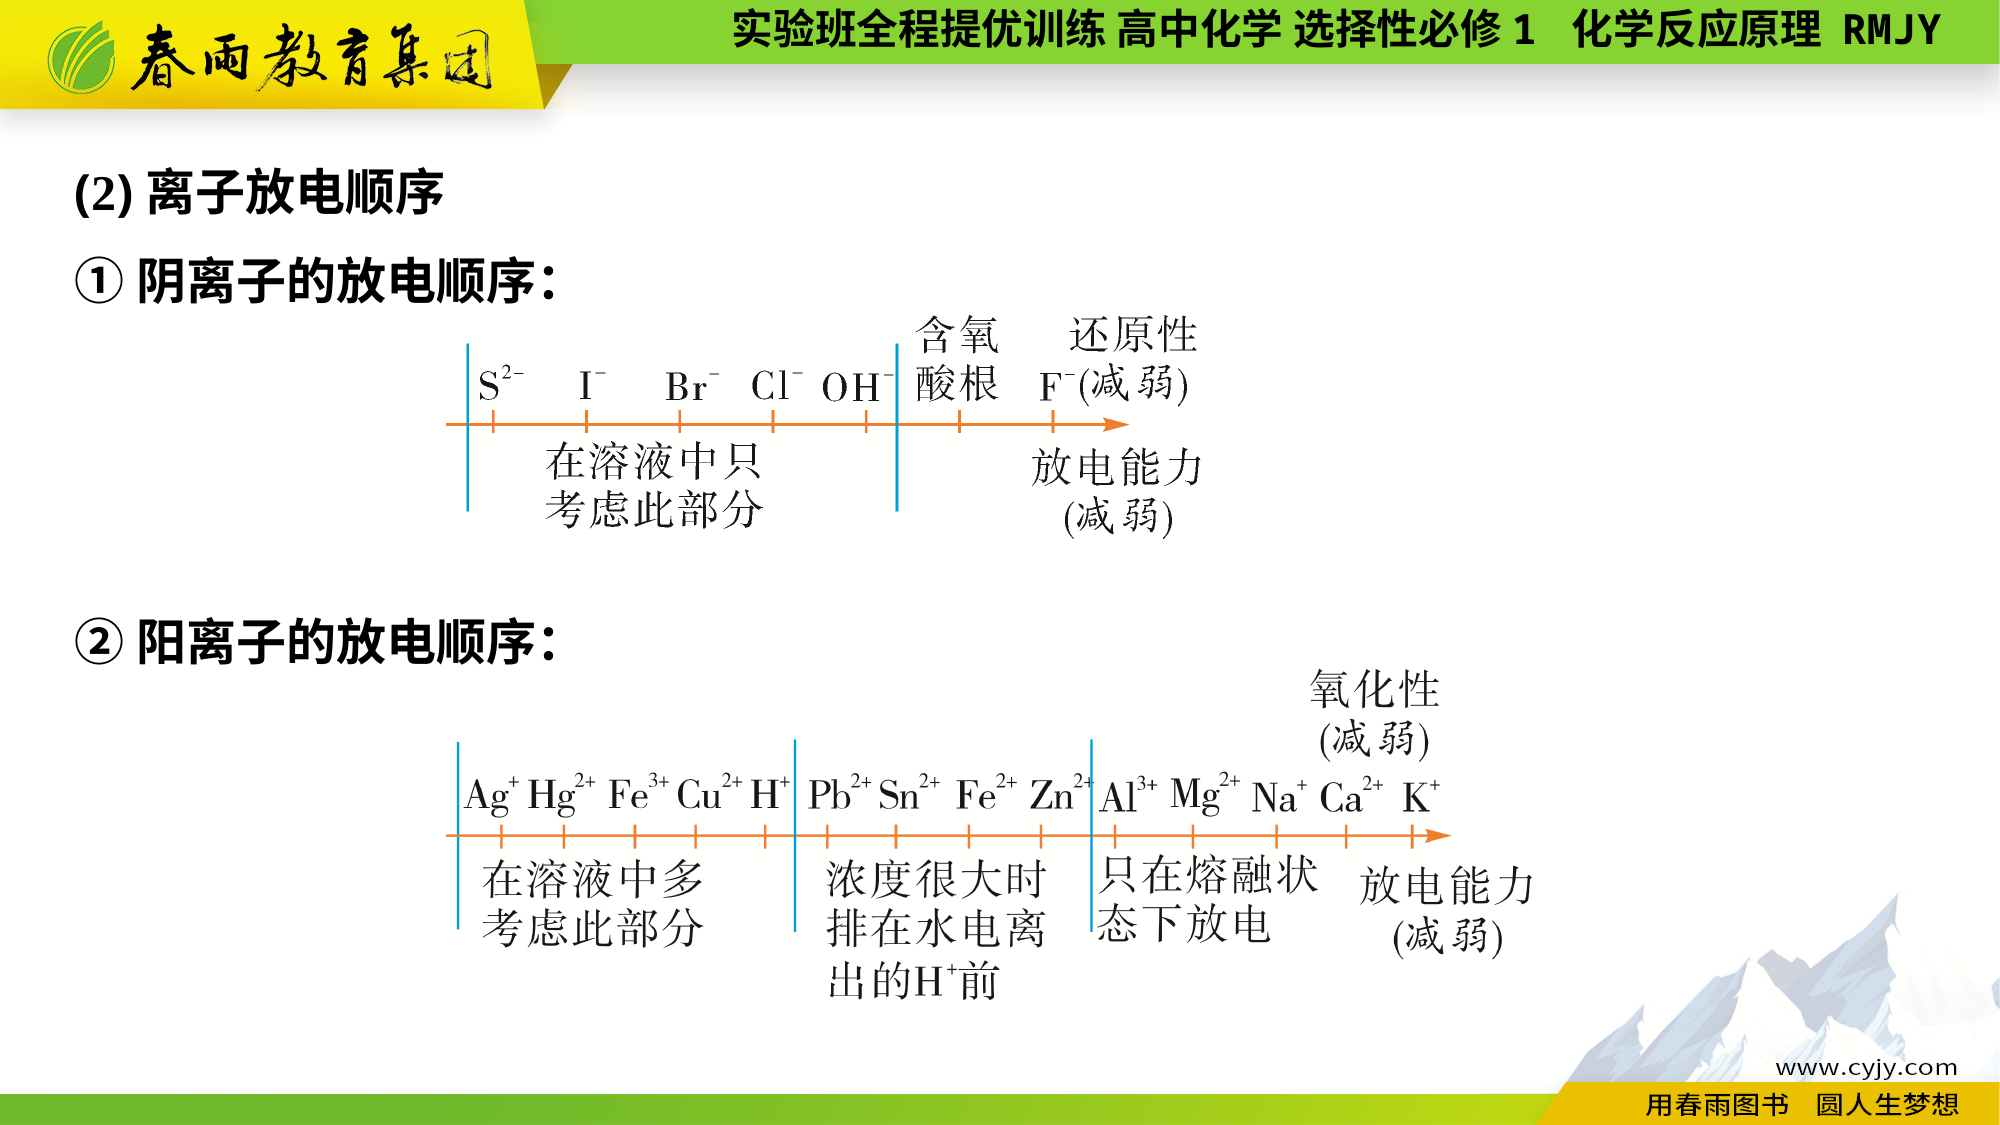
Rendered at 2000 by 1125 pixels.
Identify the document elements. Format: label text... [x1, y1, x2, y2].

picture [0, 0, 2000, 1125]
list (2)离子放电顺序 ①阴离子的放电顺序： ②阳离子的放电顺序： [59, 122, 1944, 683]
